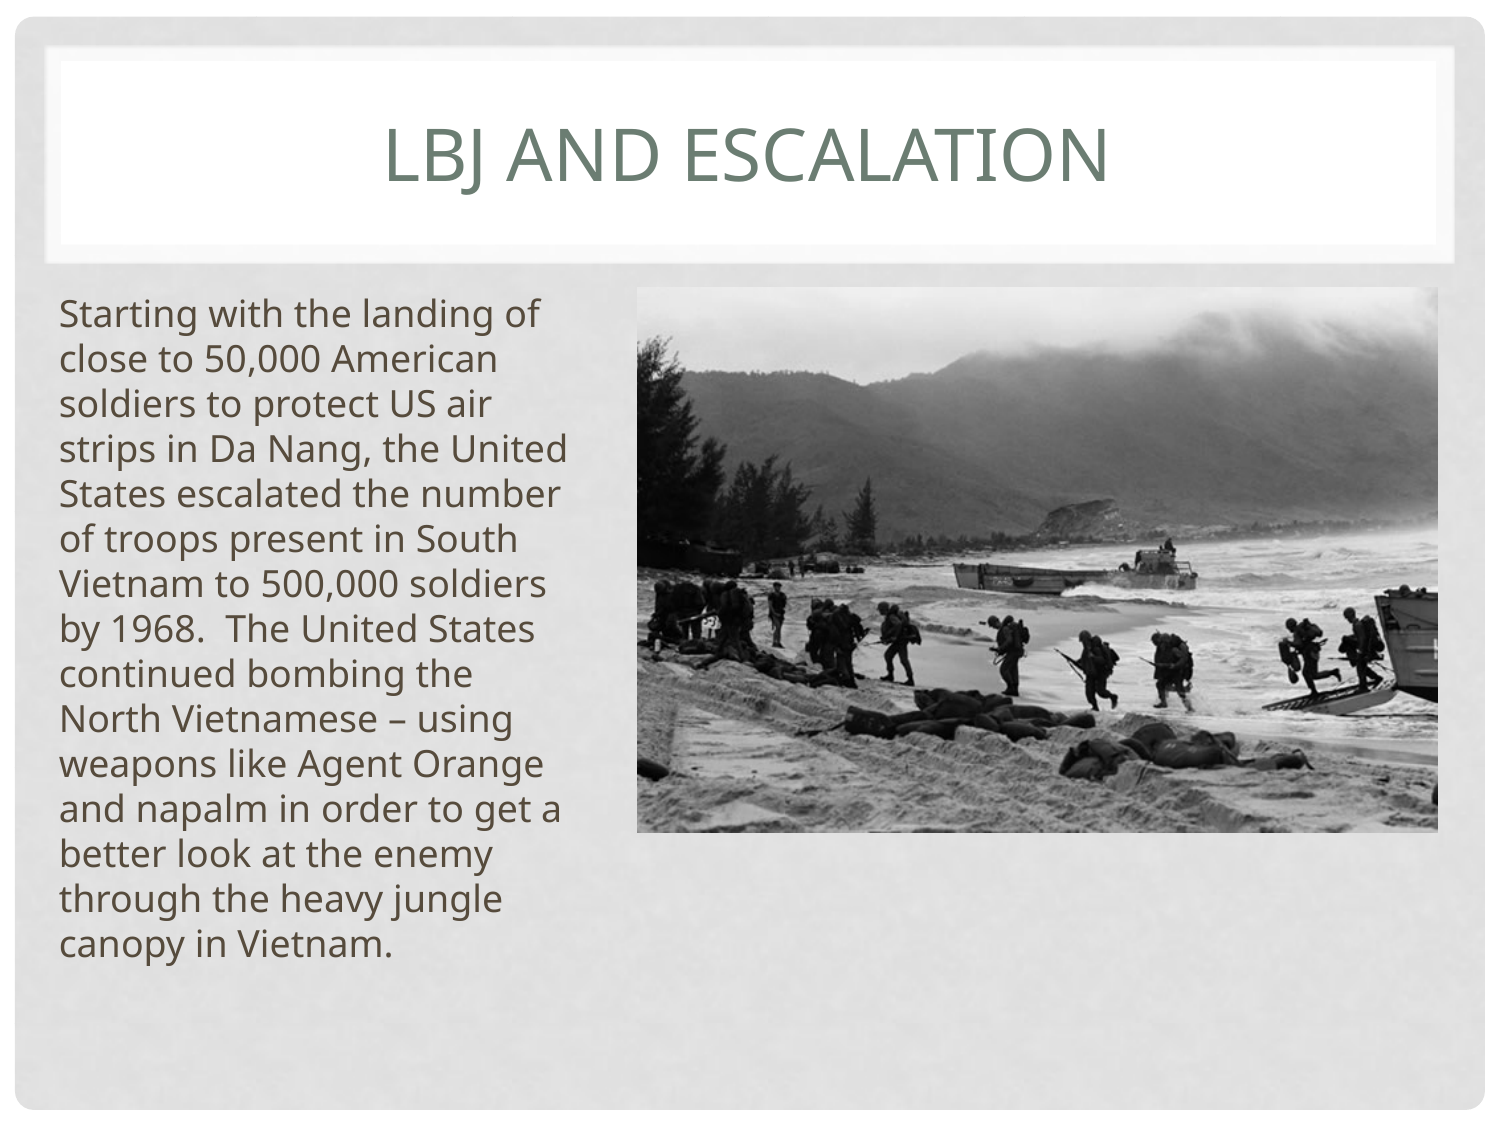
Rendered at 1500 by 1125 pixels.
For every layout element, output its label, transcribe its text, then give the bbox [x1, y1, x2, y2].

list Starting with the landing of close to 50,000 American soldiers to protect US air strips in Da Nang, the United States escalated the number of troops present in South Vietnam to 500,000 soldiers by 1968. The United States continued bombing the North Vietnamese – using weapons like Agent Orange and napalm in order to get a better look at the enemy through the heavy jungle canopy in Vietnam. [24, 281, 600, 1075]
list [637, 287, 1438, 833]
title LBJ and Escalation [69, 66, 1425, 238]
